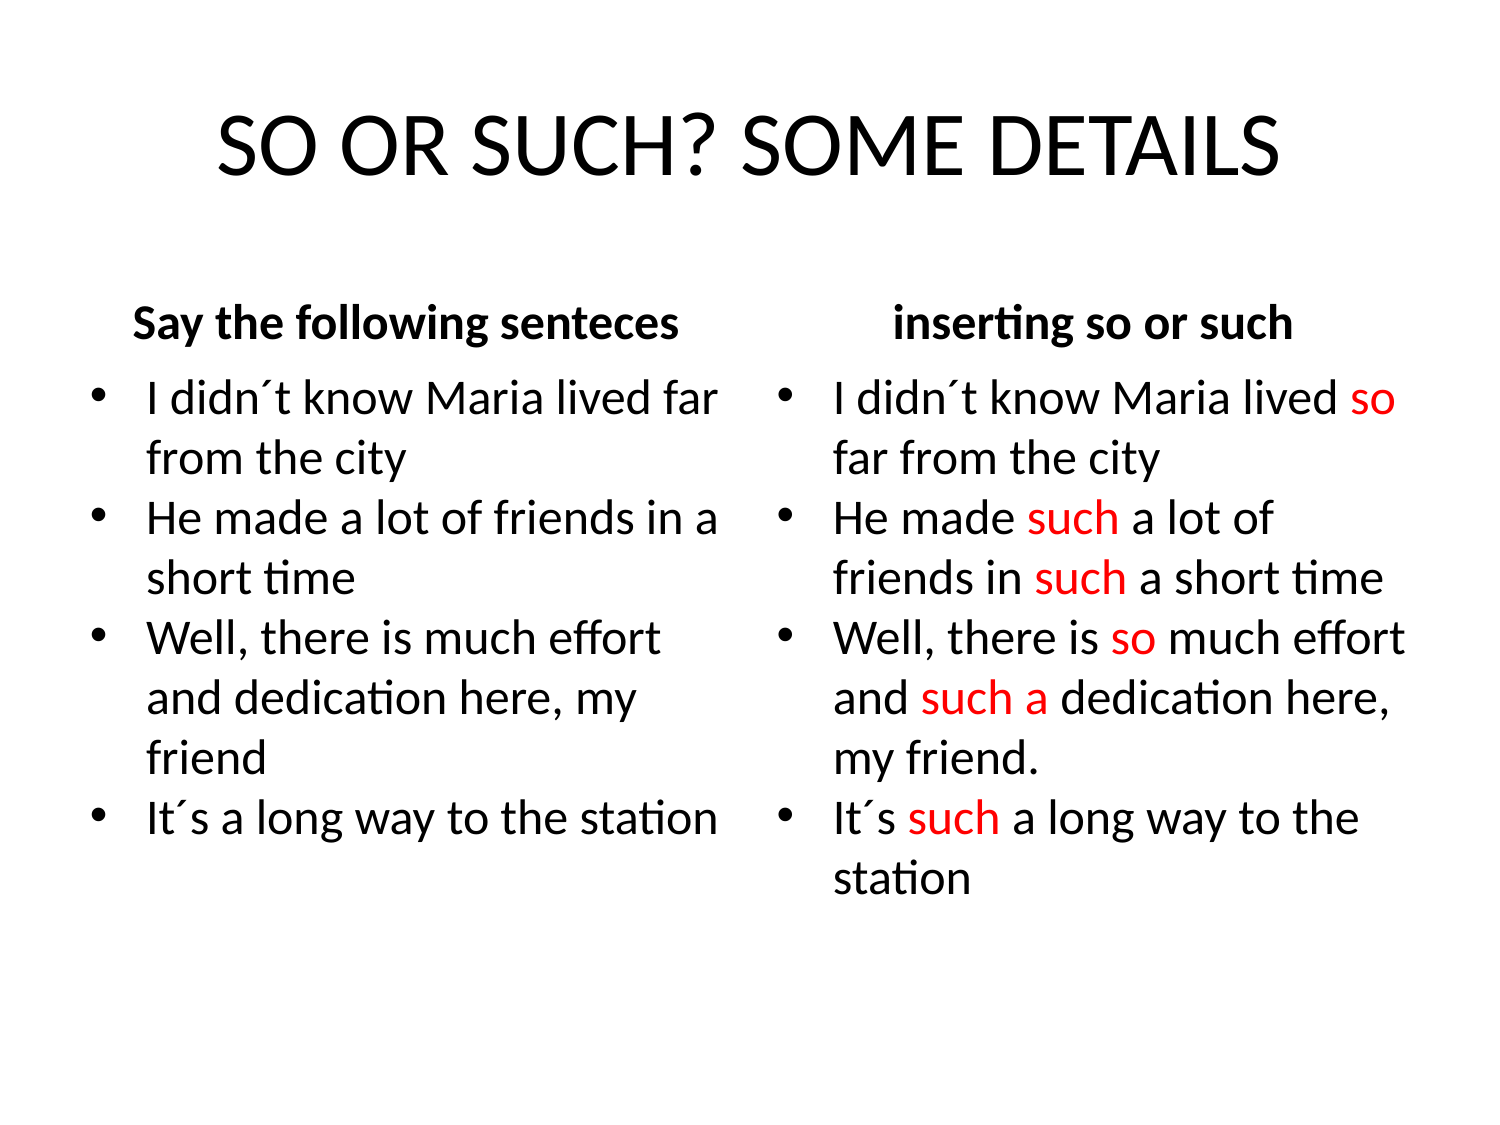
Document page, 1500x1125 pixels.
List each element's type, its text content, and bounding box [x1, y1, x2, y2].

text_box I didn´t know Maria lived so far from the city He made such a lot of friends in such a short time Well, there is so much effort and such a dedication here, my friend. It´s such a long way to the station [761, 356, 1425, 1005]
text_box I didn´t know Maria lived far from the city He made a lot of friends in a short time Well, there is much effort and dedication here, my friend It´s a long way to the station [74, 356, 738, 1012]
text_box Say the following senteces [74, 251, 738, 356]
text_box inserting so or such [761, 251, 1425, 356]
text_box SO OR SUCH? SOME DETAILS [75, 45, 1425, 233]
